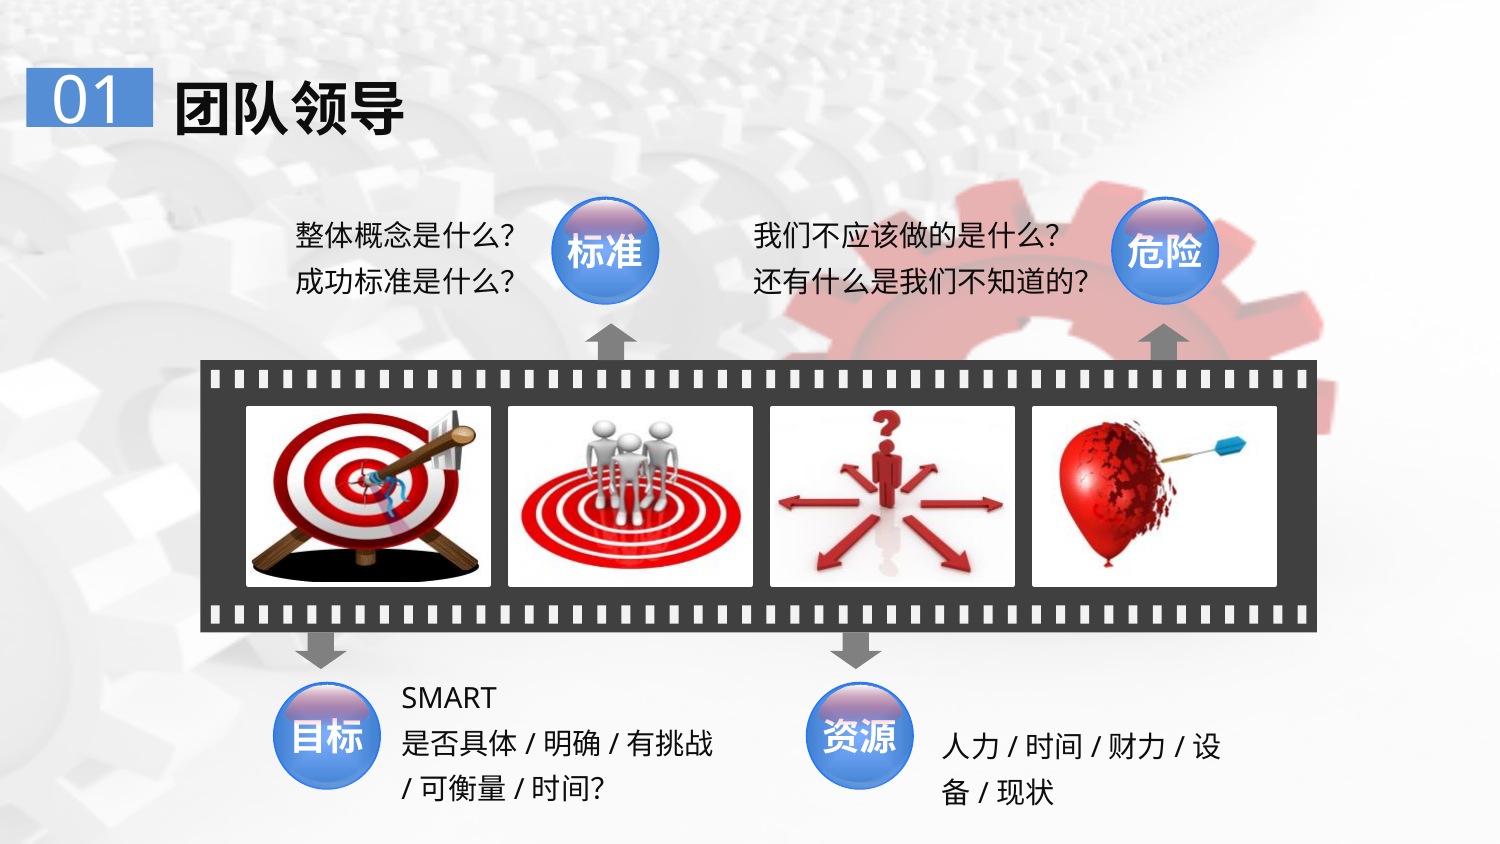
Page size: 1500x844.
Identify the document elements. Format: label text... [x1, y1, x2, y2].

text_box [292, 641, 350, 671]
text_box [1111, 197, 1221, 305]
text_box SMART 是否具体/明确/有挑战/可衡量/时间？ [386, 661, 739, 813]
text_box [25, 43, 467, 143]
text_box 我们不应该做的是什么？ 还有什么是我们不知道的？ [738, 199, 1090, 306]
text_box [247, 407, 1276, 585]
text_box 整体概念是什么？ 成功标准是什么？ [192, 199, 545, 306]
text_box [273, 682, 383, 790]
text_box [582, 321, 640, 358]
text_box [827, 641, 884, 671]
text_box 人力/时间/财力/设备/现状 [927, 710, 1320, 817]
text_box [551, 197, 661, 305]
text_box [0, 0, 1500, 844]
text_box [200, 359, 1318, 633]
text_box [806, 682, 915, 790]
text_box [1135, 321, 1192, 358]
